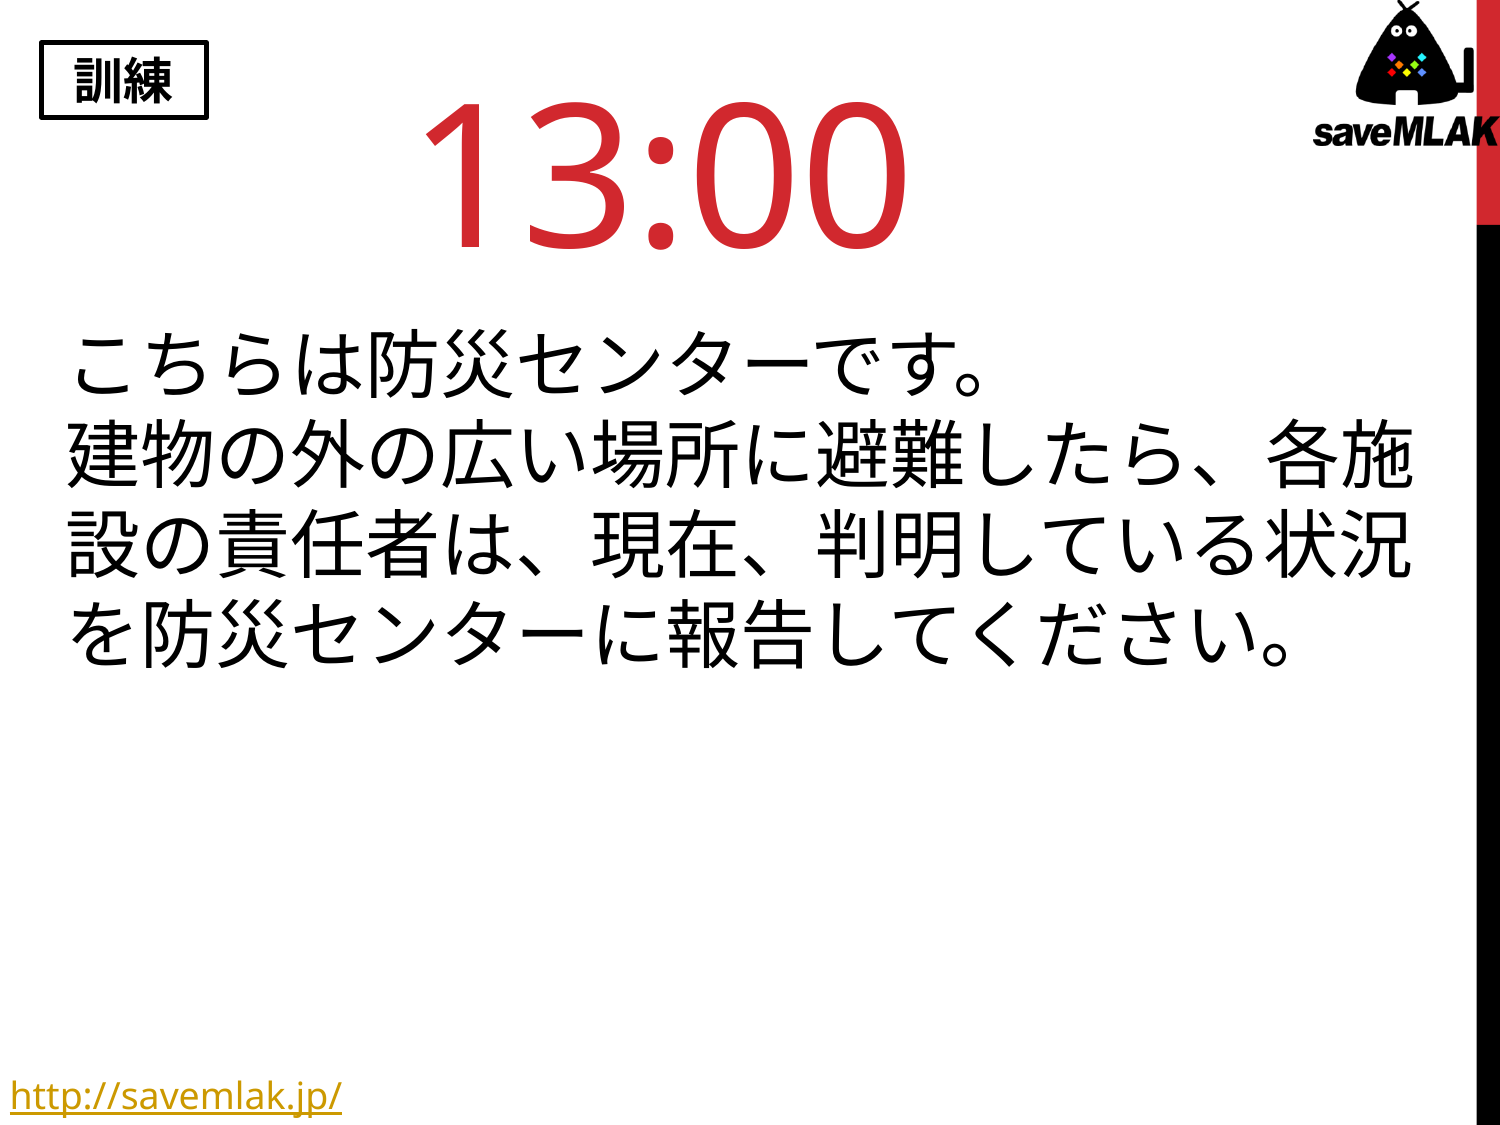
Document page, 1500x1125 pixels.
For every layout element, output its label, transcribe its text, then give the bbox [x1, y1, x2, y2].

picture [1313, 0, 1500, 146]
text_box 訓練 [41, 42, 207, 118]
text_box http://savemlak.jp/ [0, 1064, 358, 1125]
text_box こちらは防災センターです。 建物の外の広い場所に避難したら、各施設の責任者は、現在、判明している状況を防災センターに報告してください。 [28, 310, 1453, 686]
text_box 13:00 [42, 40, 1281, 114]
